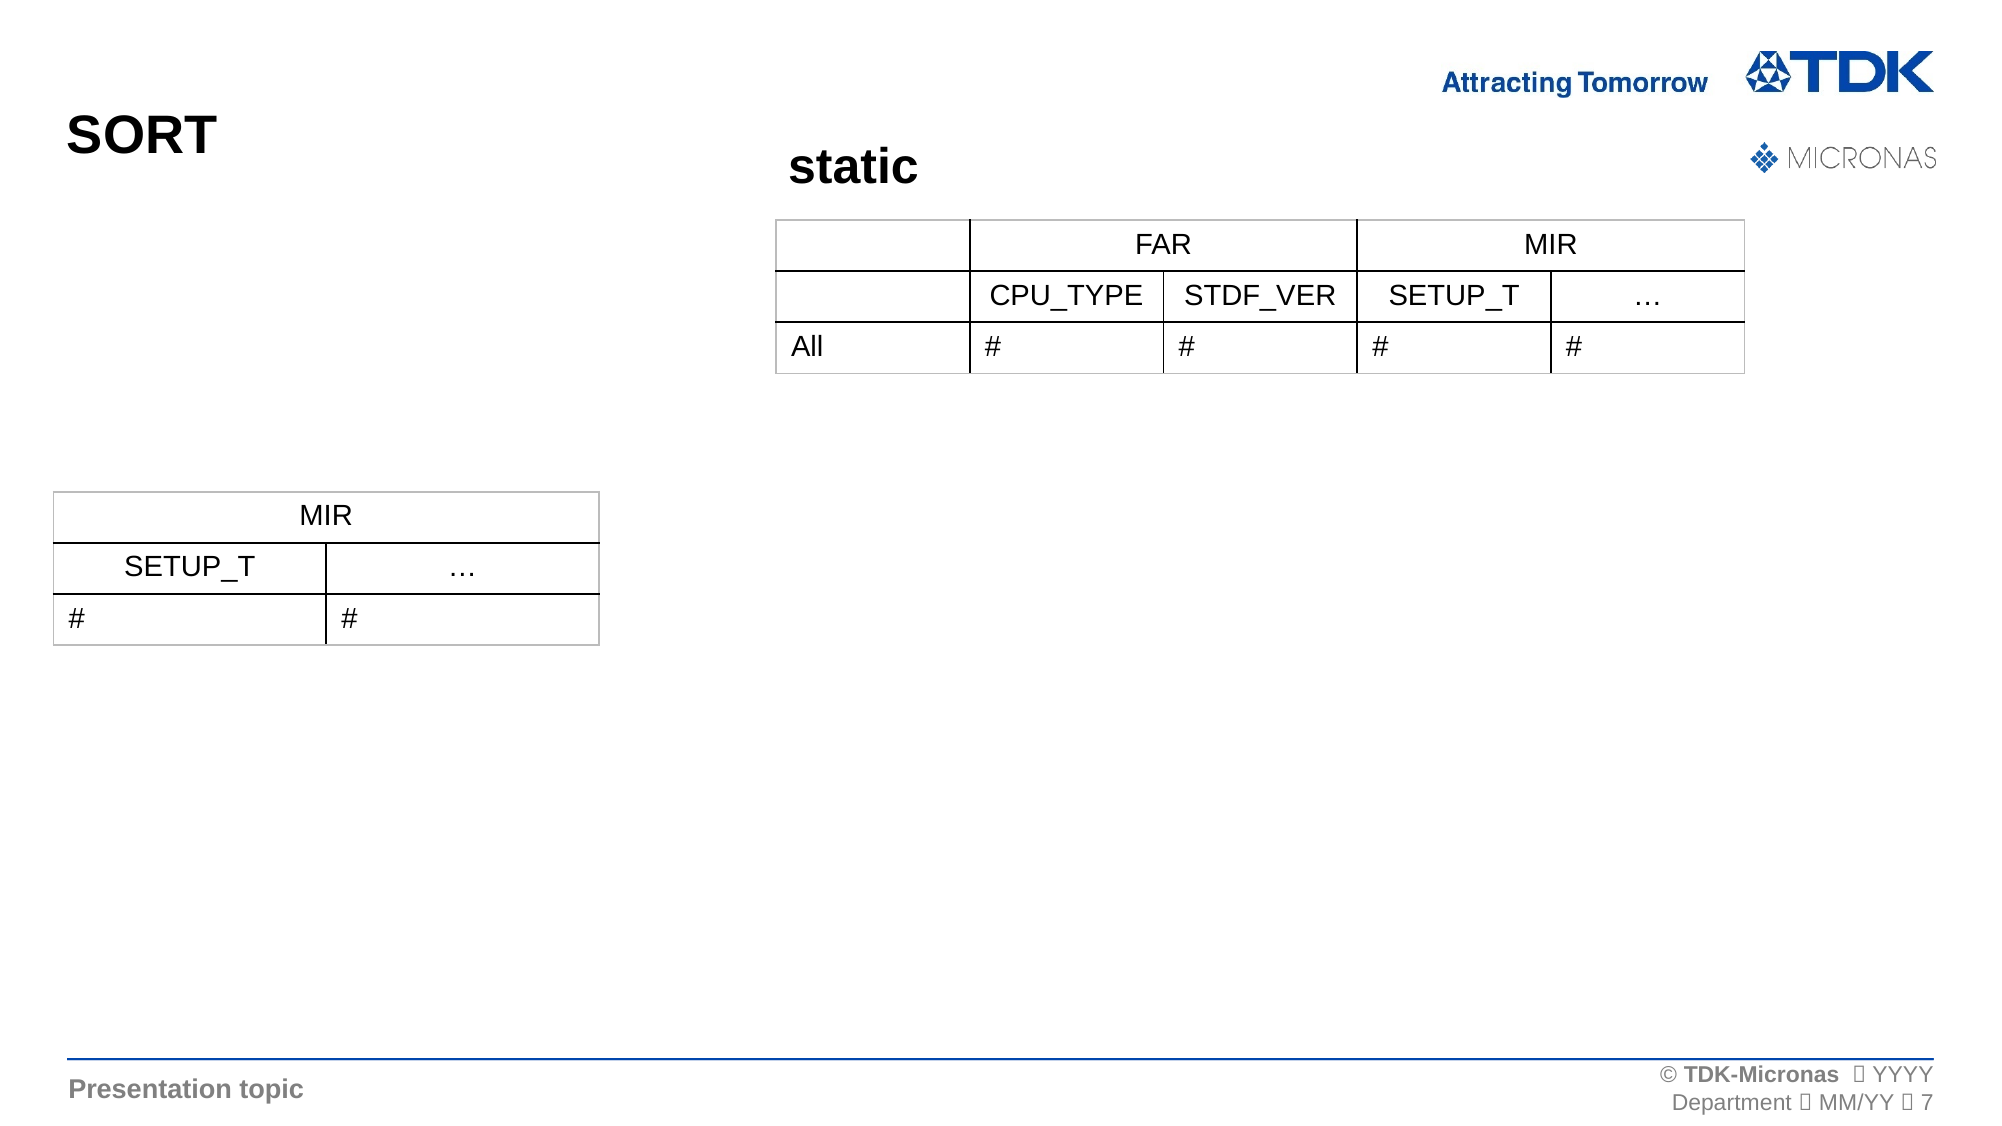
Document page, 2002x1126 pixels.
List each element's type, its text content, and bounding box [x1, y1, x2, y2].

table_header FAR [971, 221, 1356, 270]
table_cell # [1164, 323, 1356, 373]
title SORT [66, 34, 1330, 165]
text_box static [773, 126, 934, 201]
table_cell # [327, 595, 598, 644]
table_cell # [971, 323, 1163, 373]
table_header [777, 221, 969, 270]
table_cell SETUP_T [1358, 272, 1550, 321]
table_cell # [1552, 323, 1744, 373]
picture [1750, 142, 1936, 173]
table_cell STDF_VER [1164, 272, 1356, 321]
table_cell CPU_TYPE [971, 272, 1163, 321]
table_cell # [1358, 323, 1550, 373]
table_cell [777, 272, 969, 321]
table_cell … [1552, 272, 1744, 321]
picture [1441, 51, 1934, 98]
table_header MIR [54, 493, 598, 542]
table_header MIR [1358, 221, 1744, 270]
table_cell SETUP_T [54, 544, 325, 593]
table_cell All [777, 323, 969, 373]
table_cell # [54, 595, 325, 644]
table_cell … [327, 544, 598, 593]
